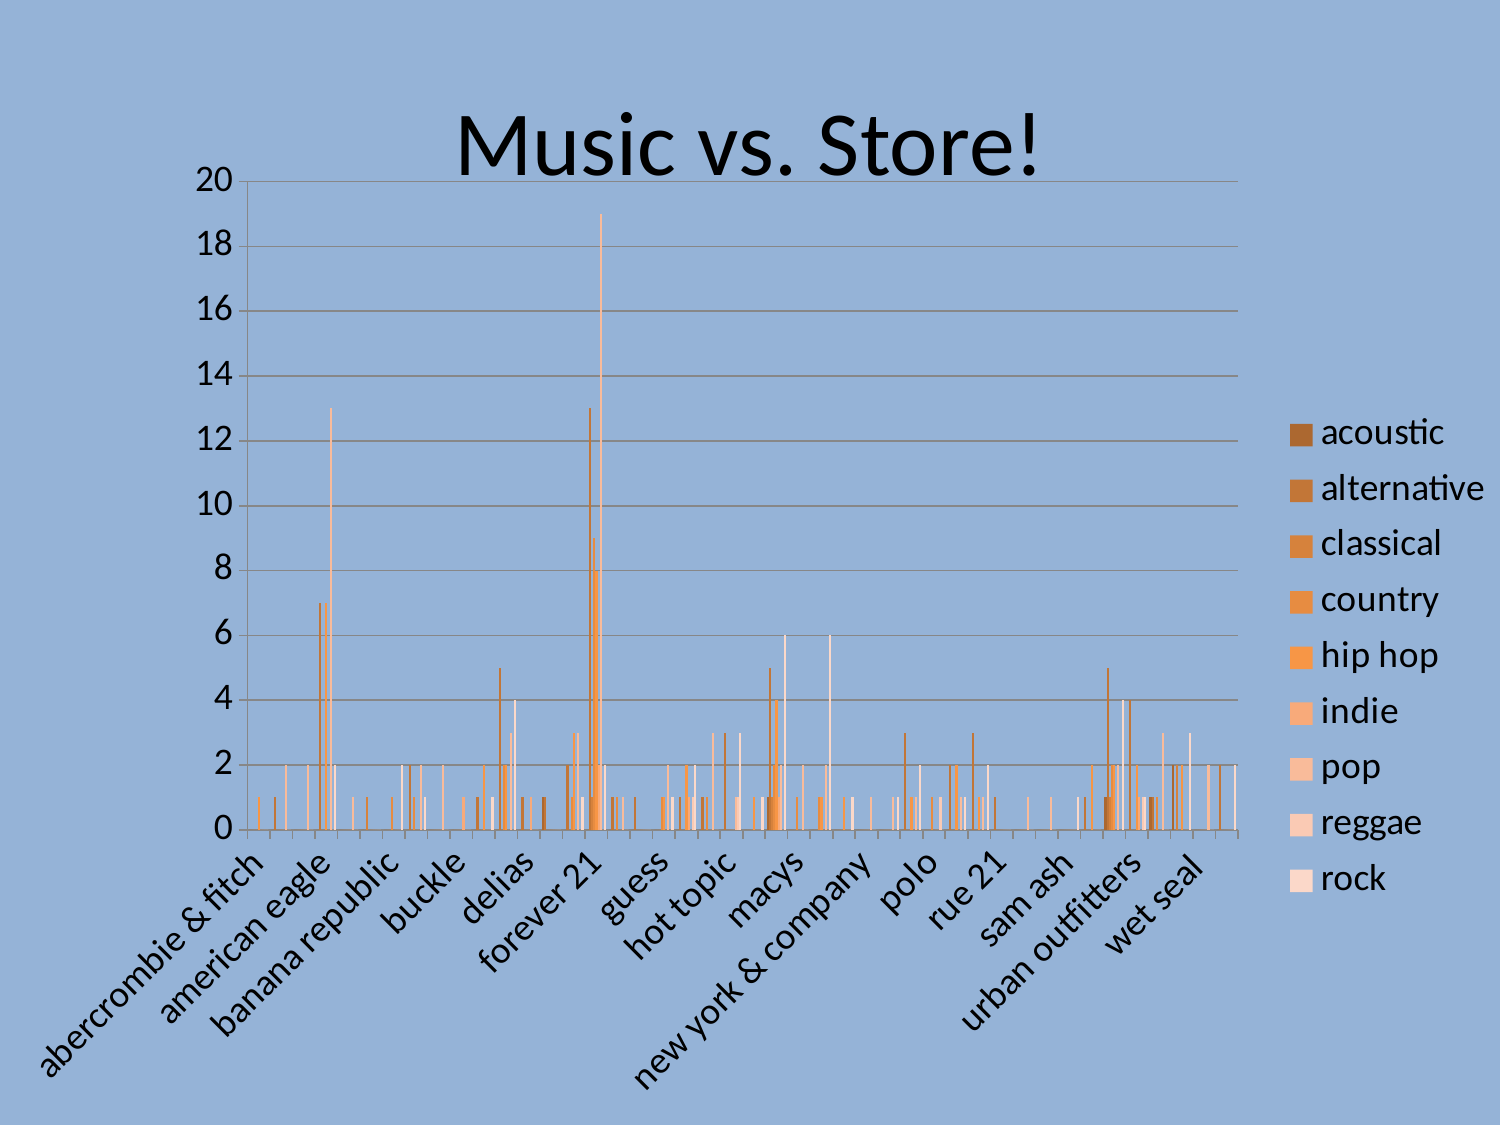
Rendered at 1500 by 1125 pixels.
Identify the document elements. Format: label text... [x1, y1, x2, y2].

chart [0, 149, 1500, 1125]
title Music vs. Store! [75, 45, 1425, 148]
